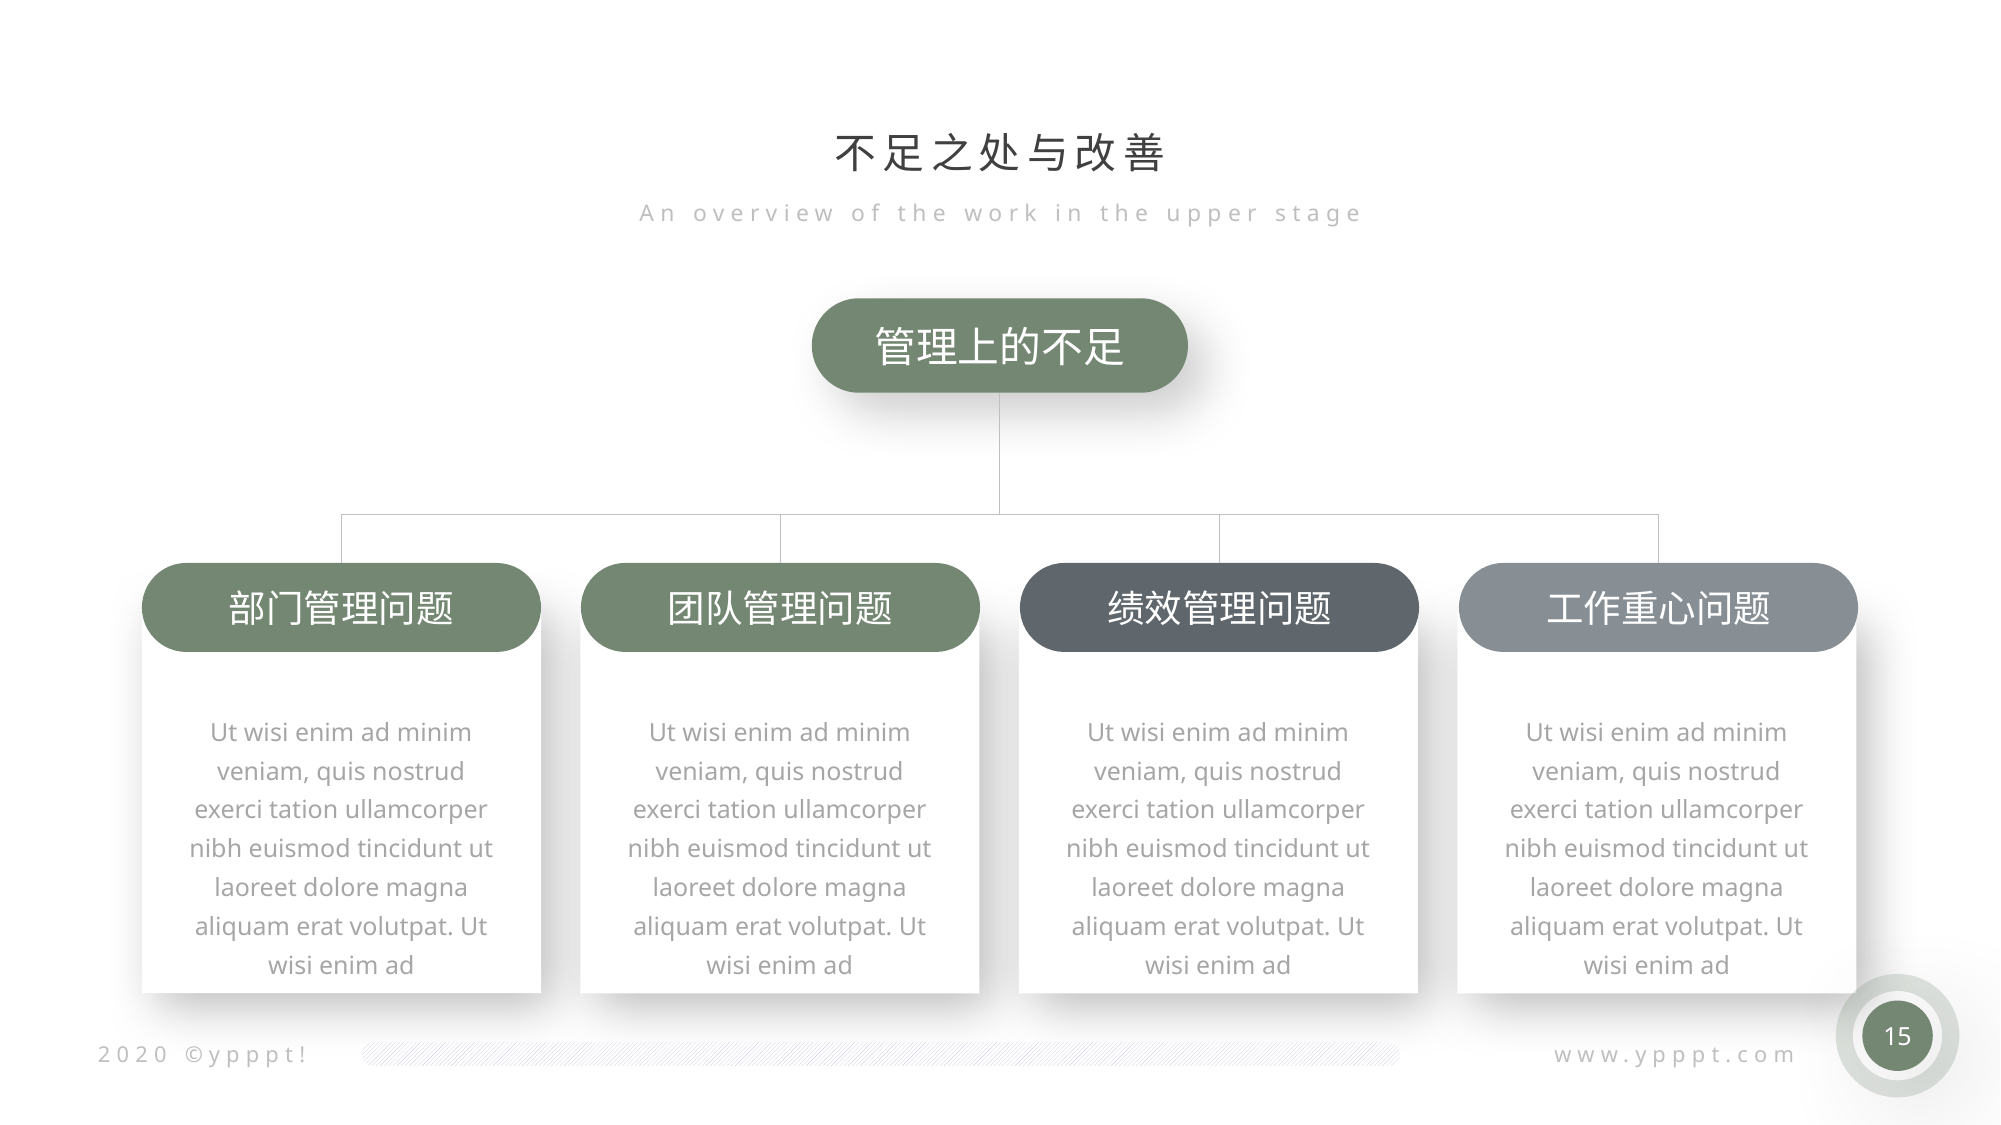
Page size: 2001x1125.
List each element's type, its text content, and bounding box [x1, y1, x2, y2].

text_box 部门管理问题 [140, 561, 543, 654]
text_box [580, 618, 980, 994]
text_box An overview of the work in the upper stage [624, 183, 1376, 234]
text_box 团队管理问题 [579, 563, 982, 654]
text_box 绩效管理问题 [1018, 563, 1421, 654]
text_box www.ypppt.com [1419, 1032, 1810, 1074]
text_box [1457, 611, 1857, 994]
text_box [1018, 611, 1418, 994]
text_box Ut wisi enim ad minim veniam, quis nostrud exerci tation ullamcorper nibh euismod tincidunt ut laoreet dolore magna aliquam erat volutpat. Ut wisi enim ad [1047, 699, 1389, 987]
text_box Ut wisi enim ad minim veniam, quis nostrud exerci tation ullamcorper nibh euismod tincidunt ut laoreet dolore magna aliquam erat volutpat. Ut wisi enim ad [609, 699, 951, 987]
text_box [141, 617, 542, 994]
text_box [1835, 973, 1960, 1098]
text_box 管理上的不足 [810, 297, 1190, 392]
text_box Ut wisi enim ad minim veniam, quis nostrud exerci tation ullamcorper nibh euismod tincidunt ut laoreet dolore magna aliquam erat volutpat. Ut wisi enim ad [171, 699, 512, 987]
text_box 工作重心问题 [1457, 561, 1860, 654]
text_box [360, 1041, 1401, 1067]
text_box Ut wisi enim ad minim veniam, quis nostrud exerci tation ullamcorper nibh euismod tincidunt ut laoreet dolore magna aliquam erat volutpat. Ut wisi enim ad [1486, 699, 1828, 987]
text_box 2020 ©ypppt! [83, 1032, 429, 1074]
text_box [341, 392, 1659, 563]
text_box 不足之处与改善 [820, 119, 1180, 183]
